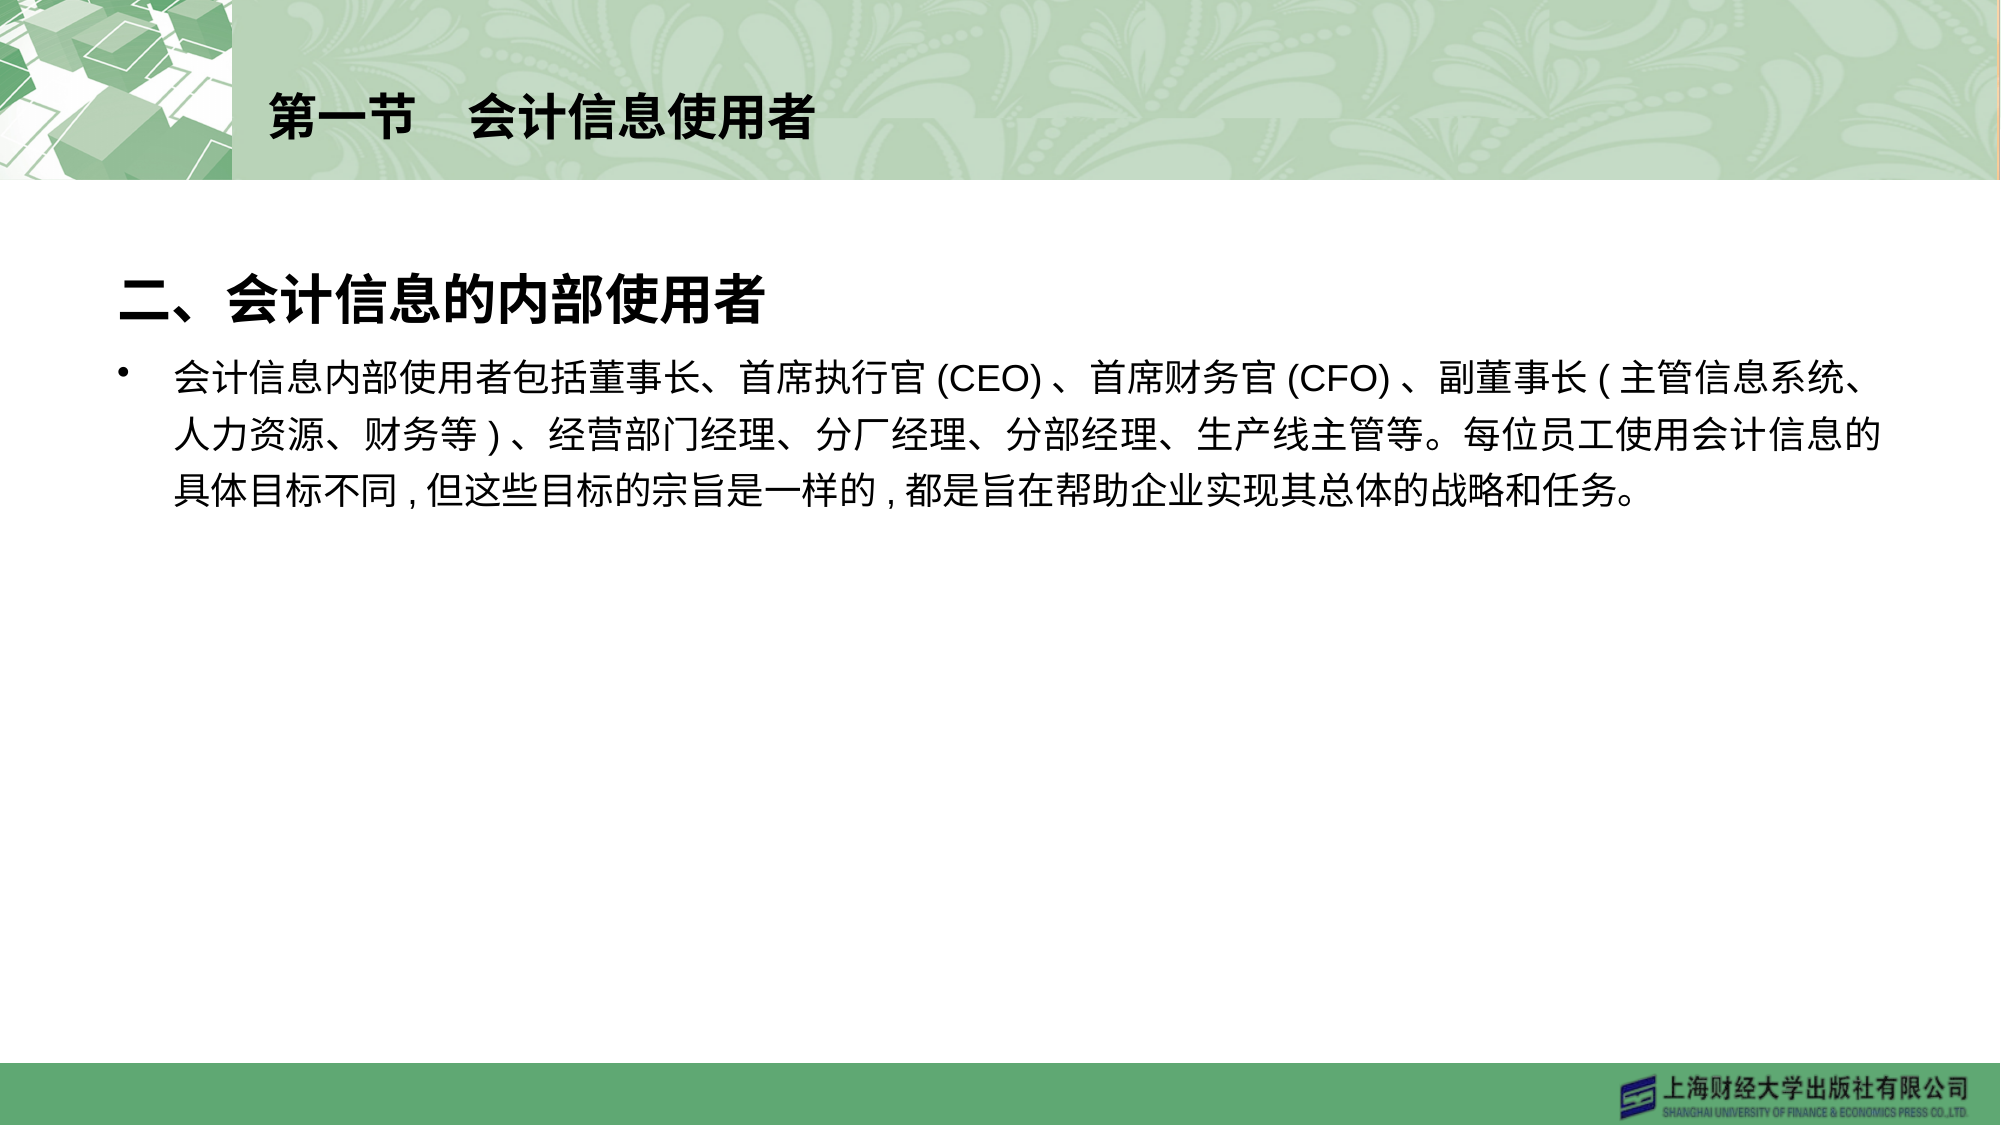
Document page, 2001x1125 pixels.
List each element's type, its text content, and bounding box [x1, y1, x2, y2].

picture [0, 0, 2001, 1125]
list 二、会计信息的内部使用者 会计信息内部使用者包括董事长、首席执行官(CEO)、首席财务官(CFO)、副董事长(主管信息系统、人力资源、财务等)、经营部门经理、分厂经理、分部经理、生产线主管等。每位员工使用会计信息的具体目标不同,但这些目标的宗旨是一样的,都是旨在帮助企业实现其总体的战略和任务。 [102, 241, 1898, 1065]
title 第一节 会计信息使用者 [252, 64, 1609, 168]
